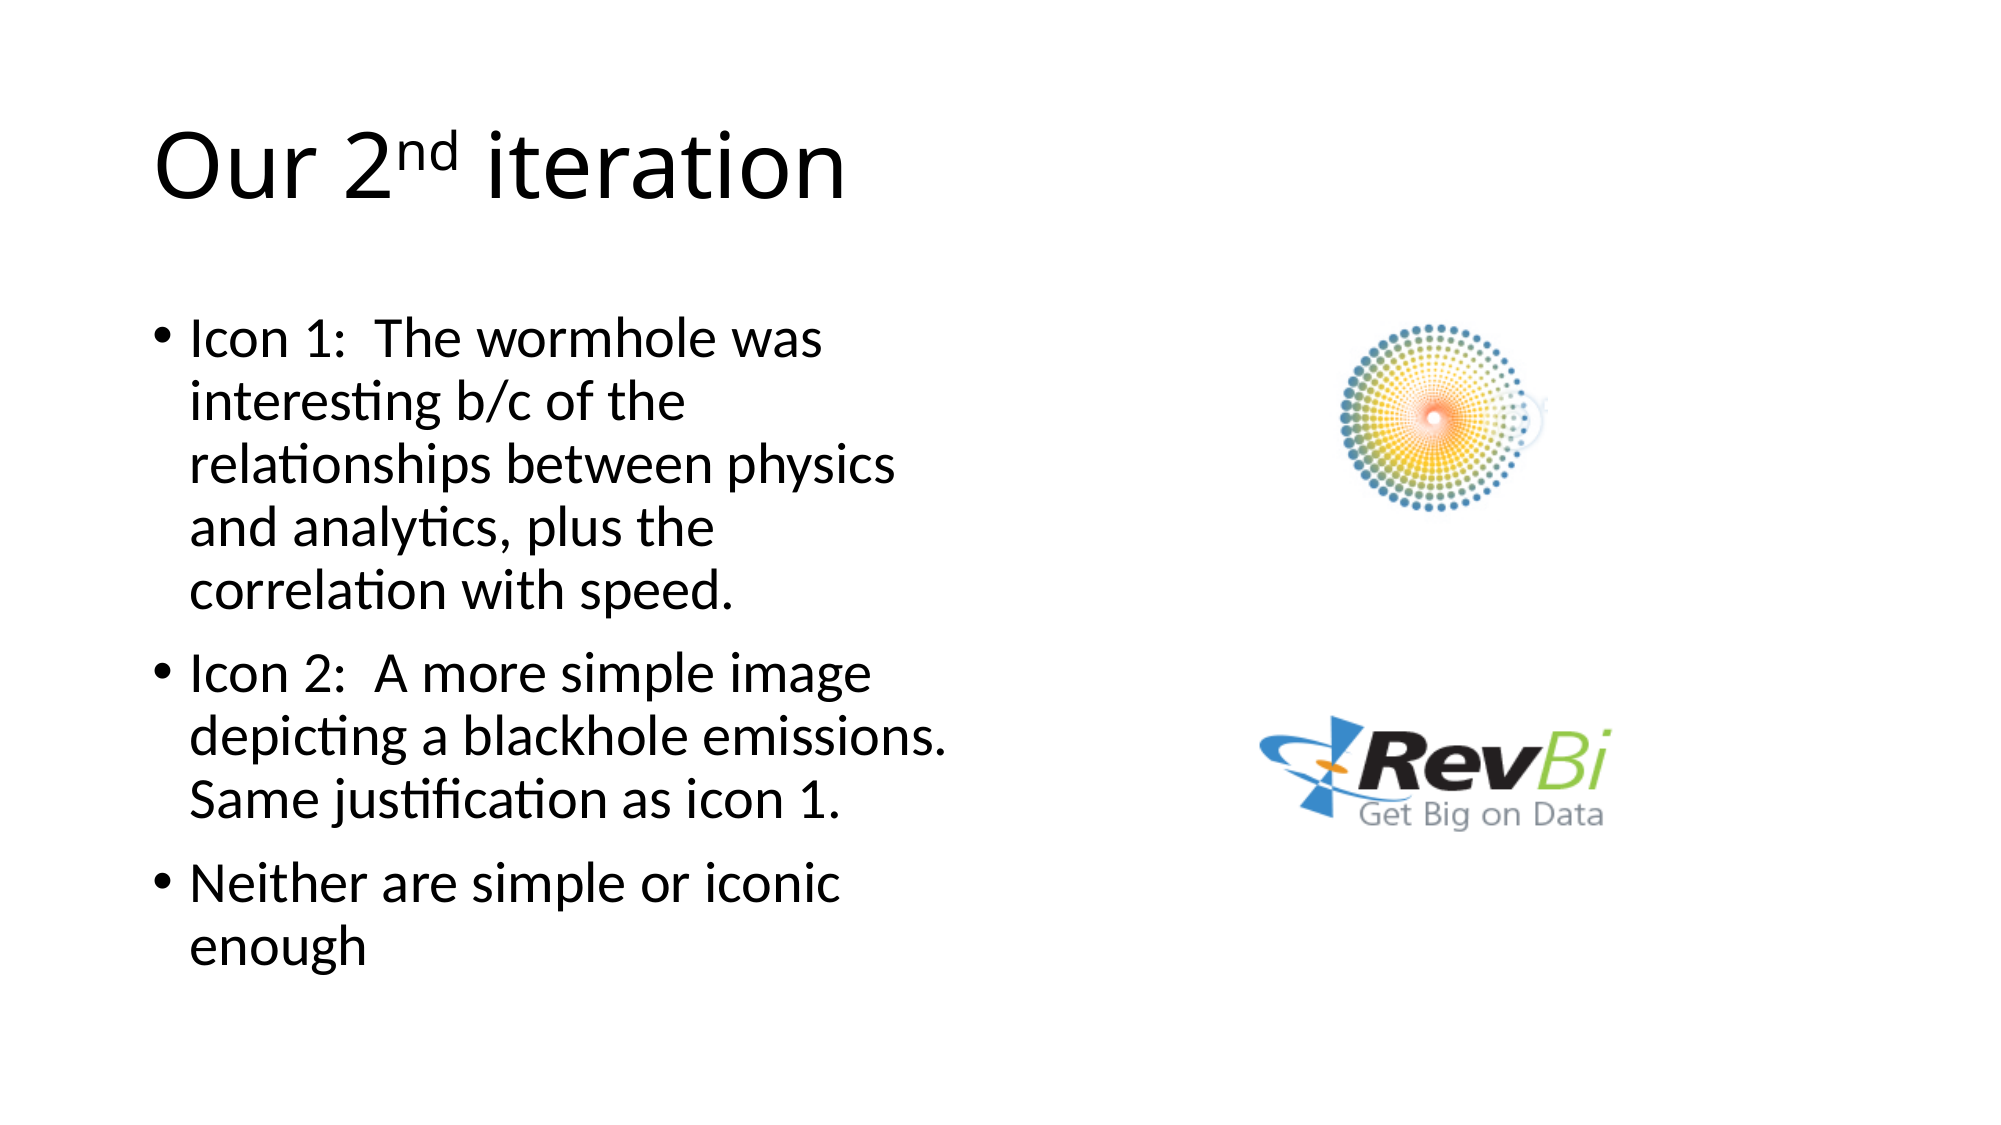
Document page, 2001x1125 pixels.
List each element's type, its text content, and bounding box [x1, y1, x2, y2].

picture [1202, 658, 1672, 893]
title Our 2nd iteration [137, 59, 1863, 278]
list Icon 1: The wormhole was interesting b/c of the relationships between physics and analytics, plus the correlation with speed. Icon 2: A more simple image depicting a blackhole emissions. Same justification as icon 1. Neither are simple or iconic enough [137, 299, 988, 1014]
picture [1325, 314, 1548, 531]
